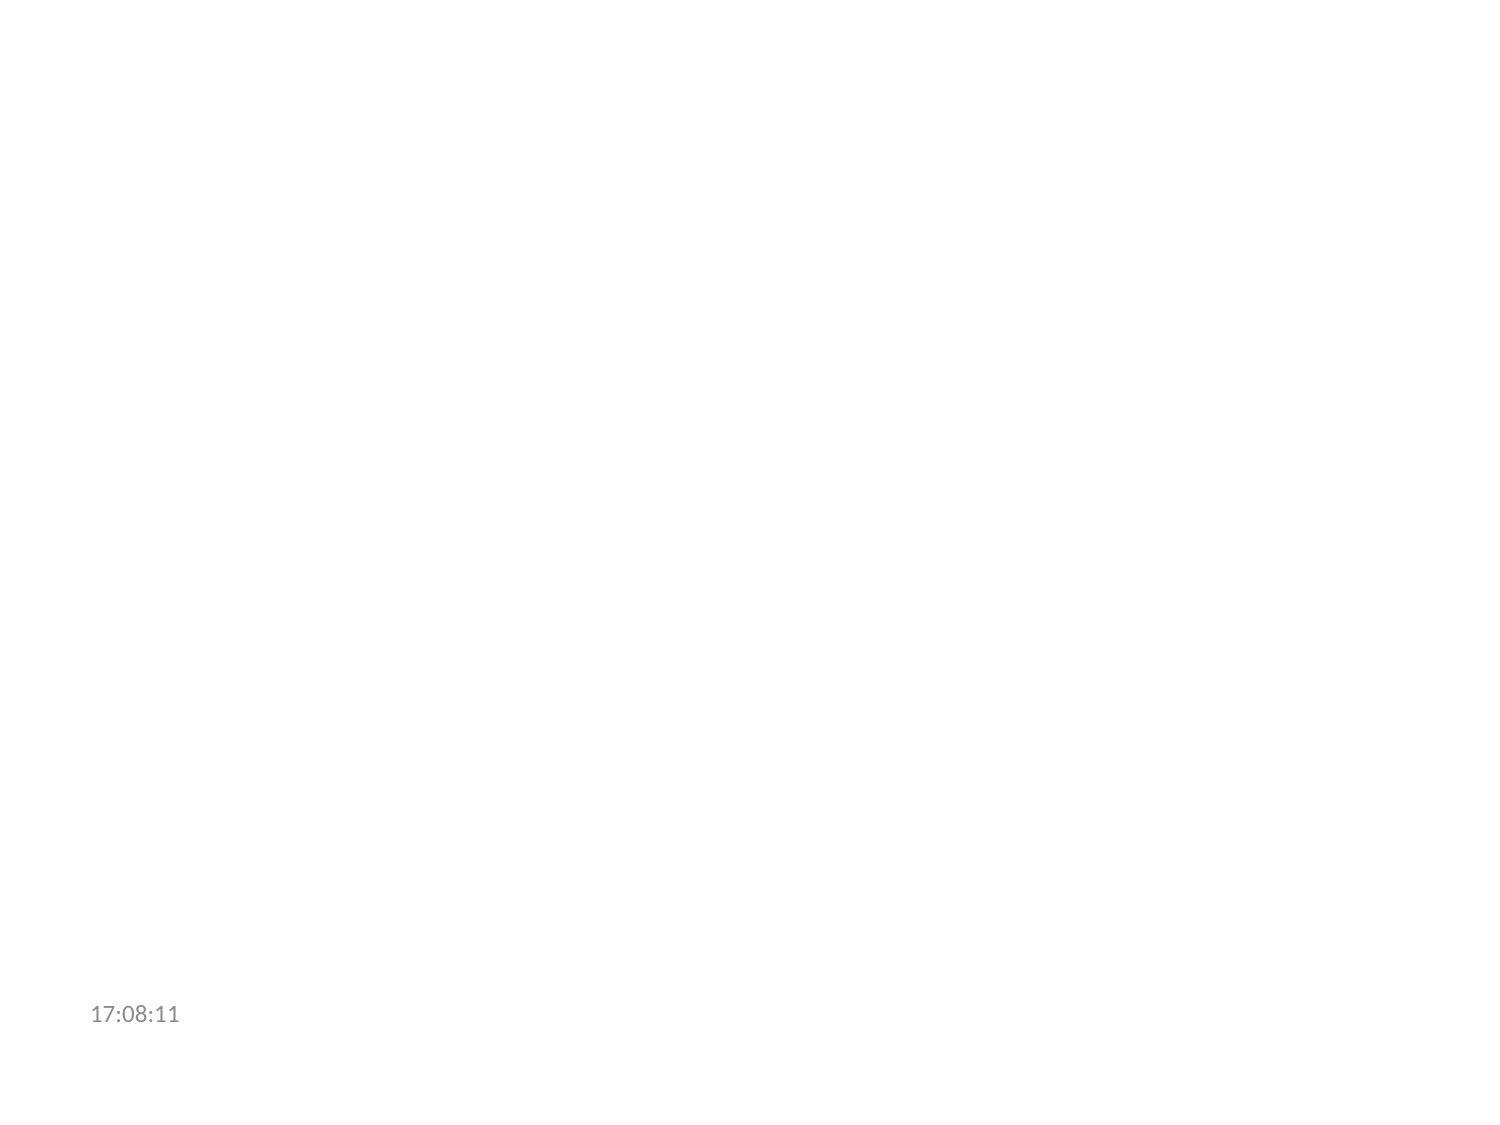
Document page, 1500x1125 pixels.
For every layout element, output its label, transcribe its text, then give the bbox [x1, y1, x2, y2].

text_box 15:35:09 [75, 982, 425, 1043]
